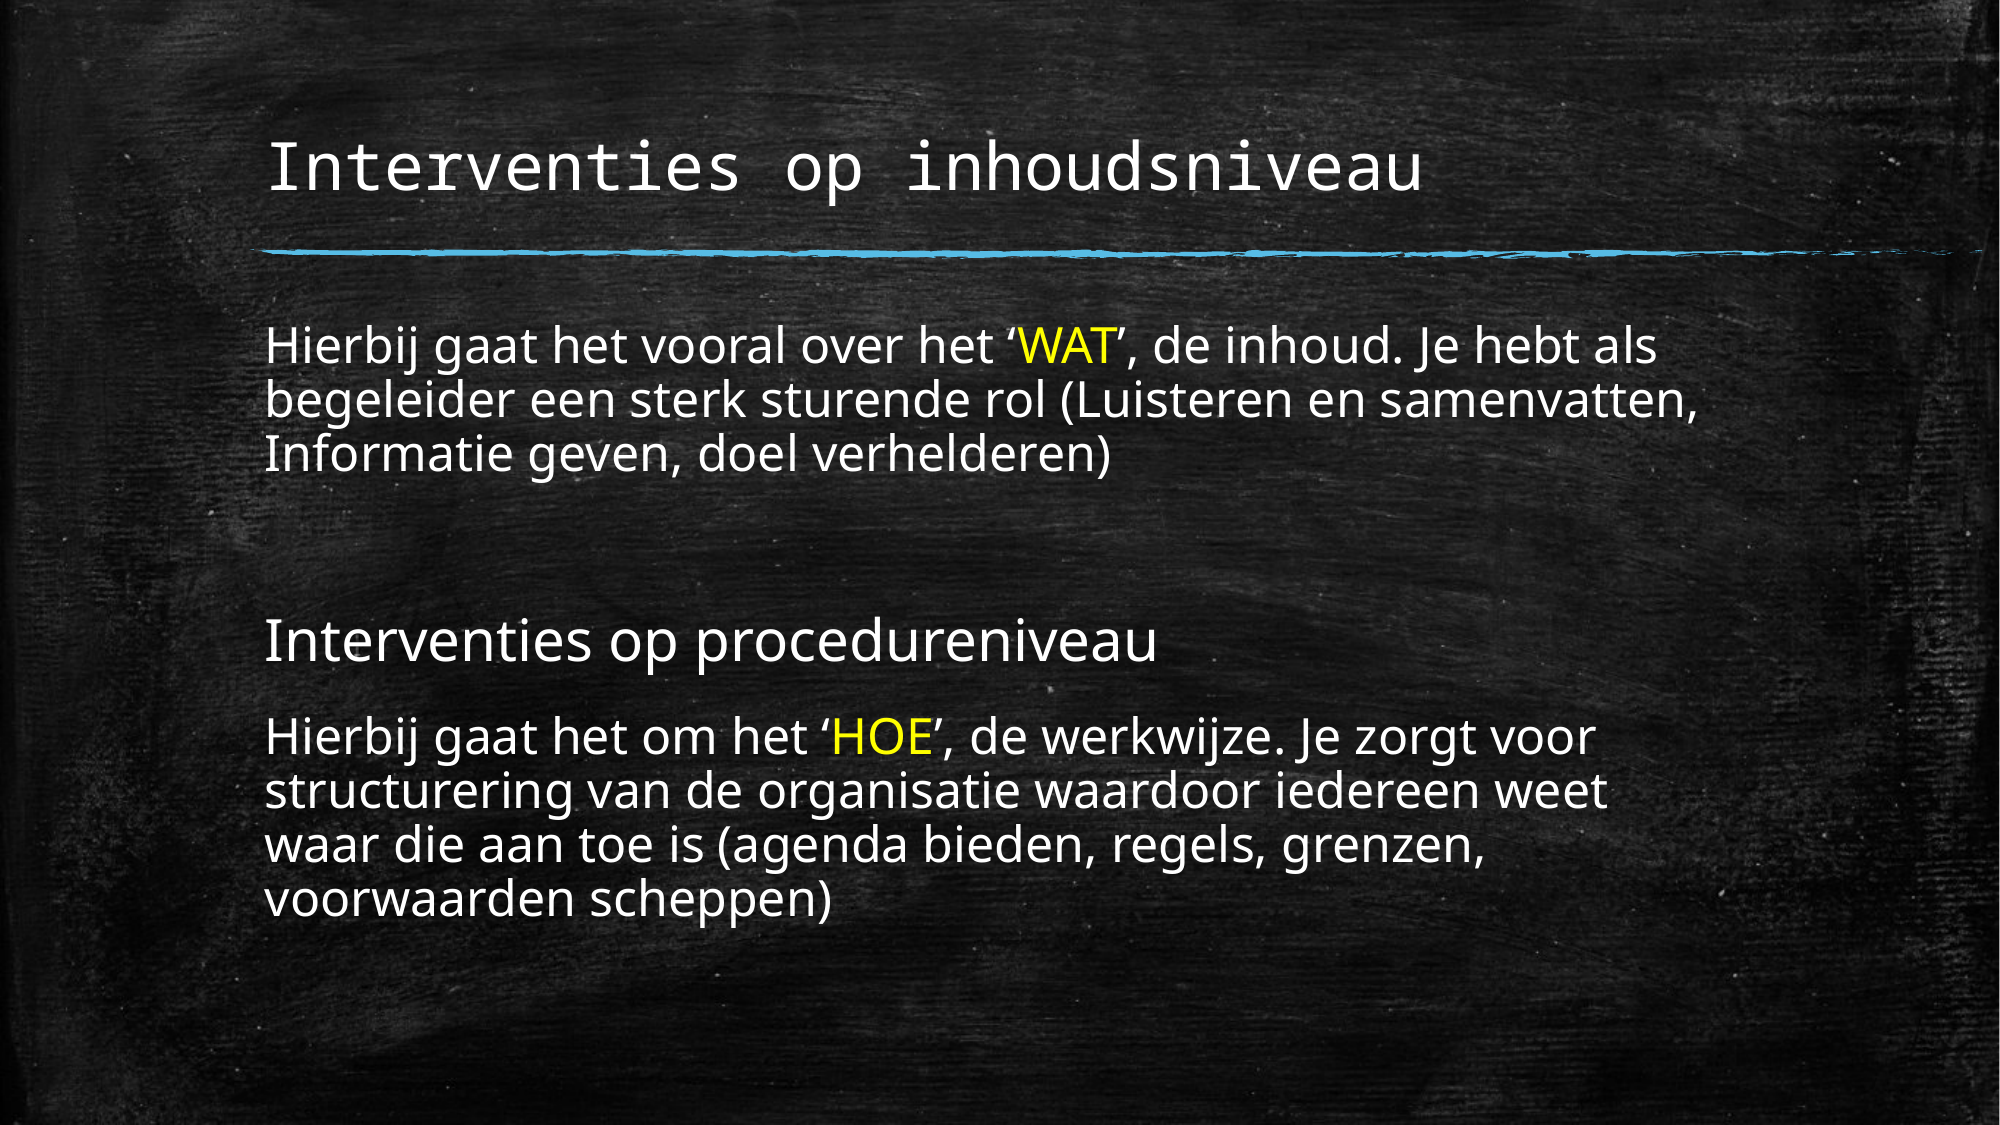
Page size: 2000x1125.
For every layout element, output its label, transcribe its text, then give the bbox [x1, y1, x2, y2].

title Interventies op inhoudsniveau [249, 45, 1750, 213]
list Hierbij gaat het vooral over het ‘WAT’, de inhoud. Je hebt als begeleider een sterk sturende rol (Luisteren en samenvatten, Informatie geven, doel verhelderen) Interventies op procedureniveau Hierbij gaat het om het ‘HOE’, de werkwijze. Je zorgt voor structurering van de organisatie waardoor iedereen weet waar die aan toe is (agenda bieden, regels, grenzen, voorwaarden scheppen) [249, 312, 1750, 1013]
